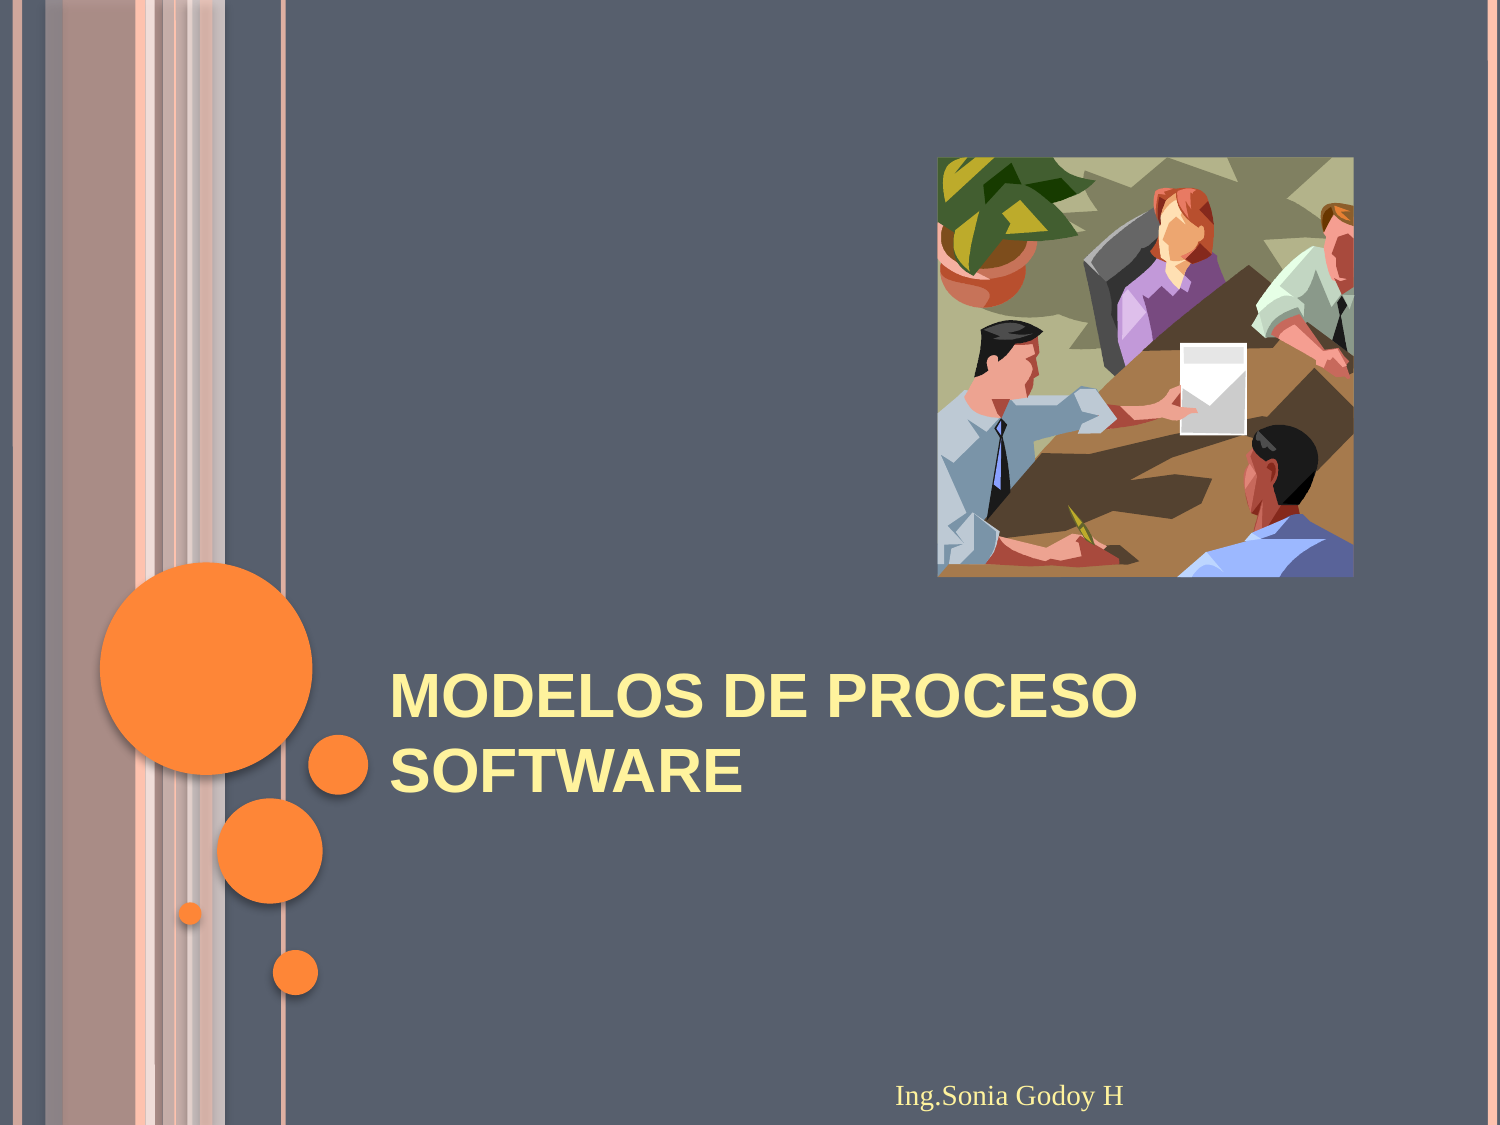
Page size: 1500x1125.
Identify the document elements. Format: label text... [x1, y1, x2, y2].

footer Ing.Sonia Godoy H [539, 1061, 1139, 1125]
picture [937, 152, 1360, 583]
title Modelos de proceso software [375, 474, 1388, 812]
